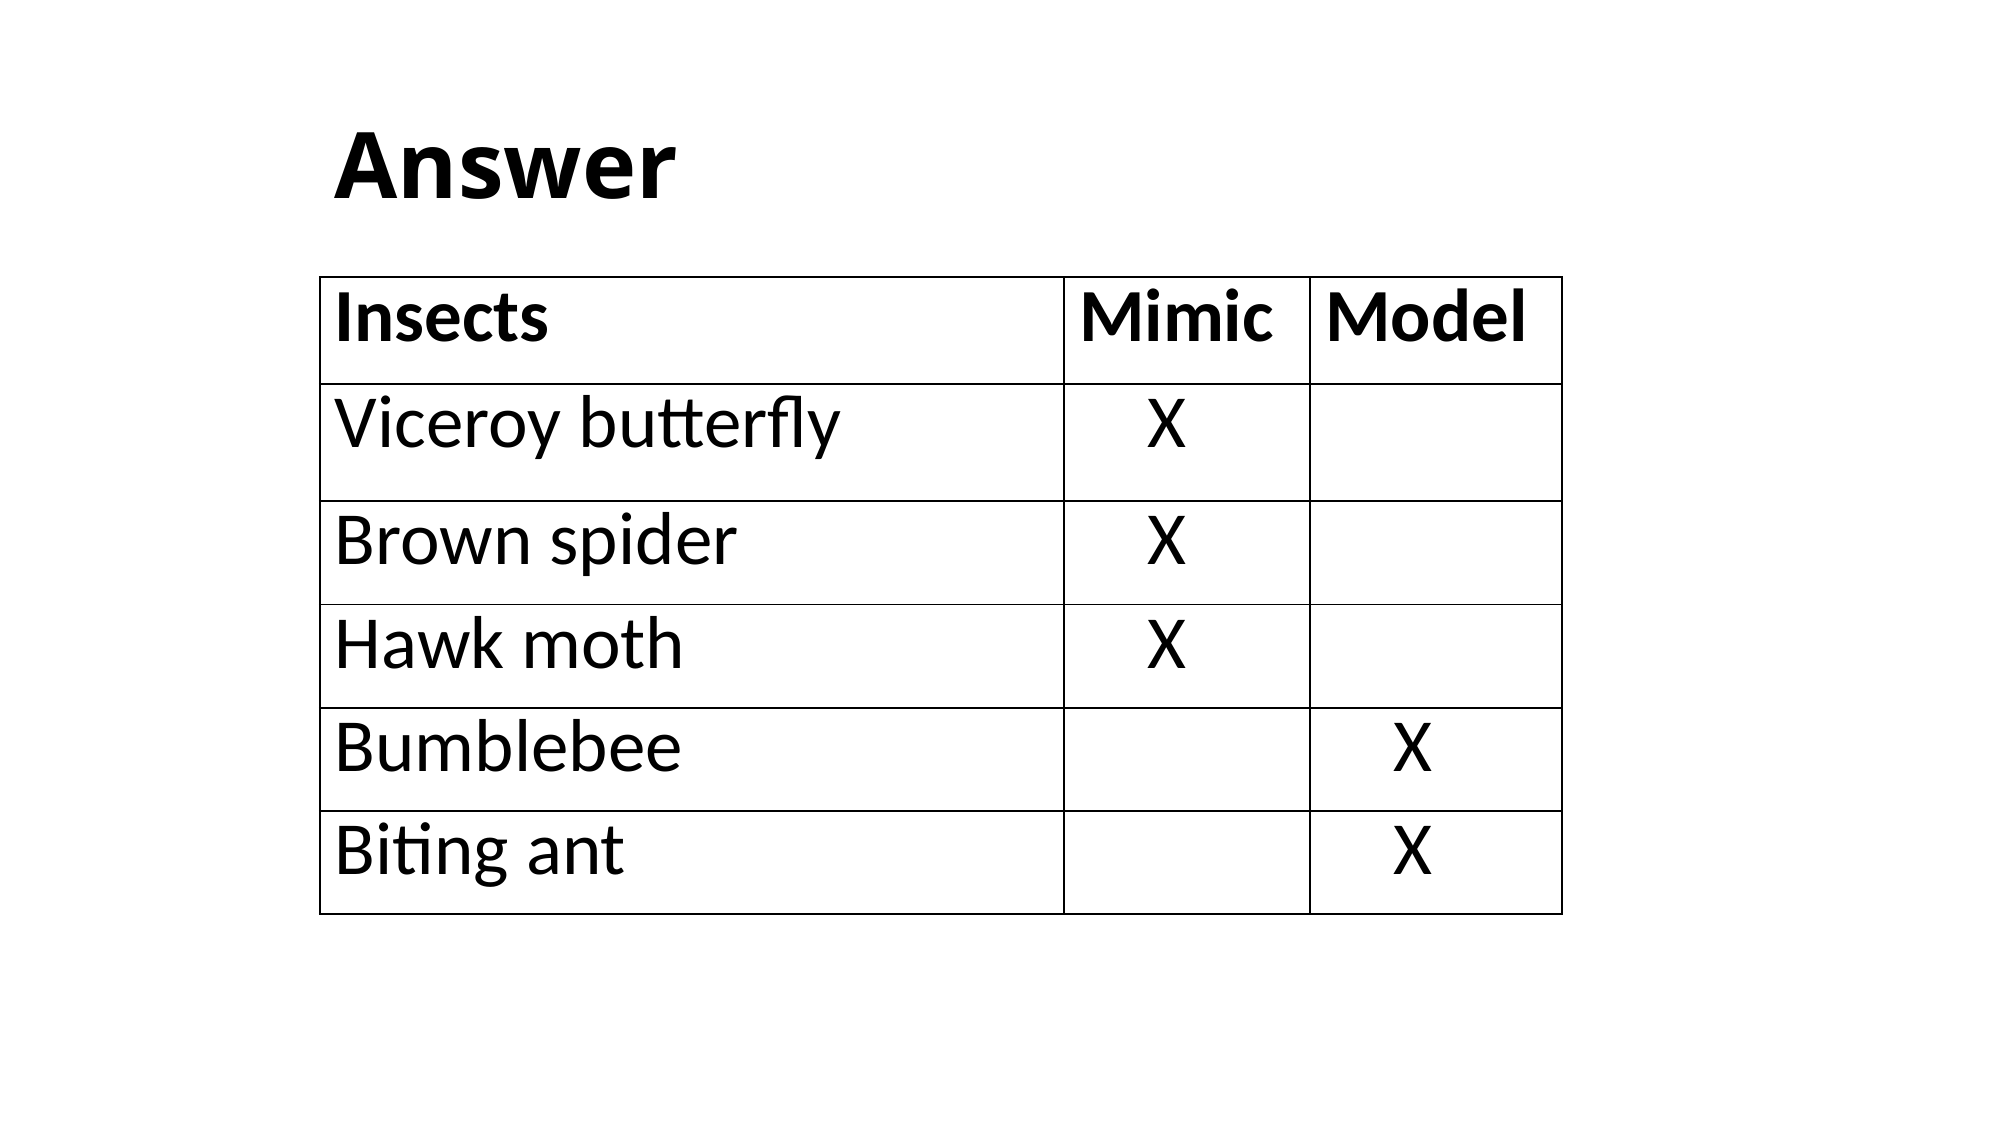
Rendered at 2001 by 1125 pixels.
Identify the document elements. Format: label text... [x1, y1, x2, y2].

table_cell [1311, 605, 1561, 707]
table_cell X [1065, 605, 1309, 707]
table_cell X [1065, 385, 1309, 500]
table_cell [1311, 385, 1561, 500]
table_cell X [1065, 502, 1309, 604]
table_header Mimic [1065, 278, 1309, 383]
table_header Model [1311, 278, 1561, 383]
table_cell Viceroy butterfly [321, 385, 1063, 500]
table_header Insects [321, 278, 1063, 383]
table_cell Bumblebee [321, 709, 1063, 810]
table_cell Biting ant [321, 812, 1063, 913]
table_cell [1311, 502, 1561, 604]
table_cell X [1311, 812, 1561, 913]
table_cell Hawk moth [321, 605, 1063, 707]
table_cell [1065, 709, 1309, 810]
title Answer [319, 59, 1863, 278]
table_cell [1065, 812, 1309, 913]
table_cell Brown spider [321, 502, 1063, 604]
table_cell X [1311, 709, 1561, 810]
